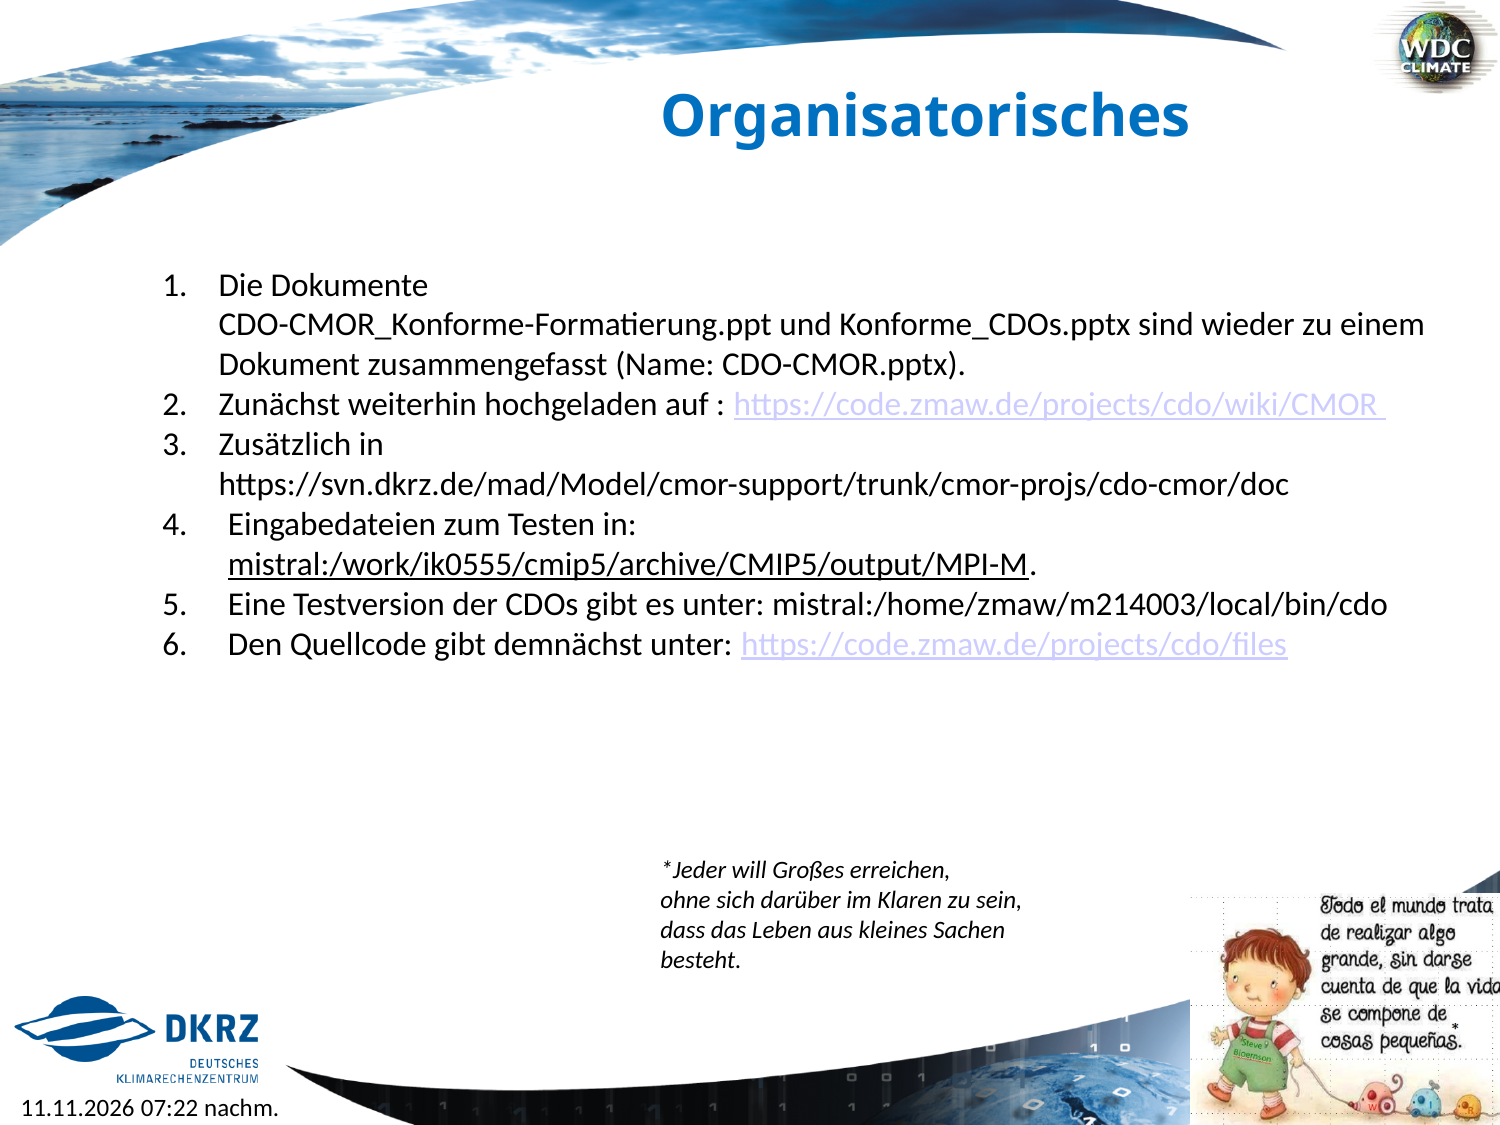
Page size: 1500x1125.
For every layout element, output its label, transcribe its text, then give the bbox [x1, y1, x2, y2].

text_box Organisatorisches [404, 70, 1447, 156]
picture [0, 0, 1288, 246]
picture [285, 867, 1500, 1125]
text_box *Jeder will Großes erreichen, ohne sich darüber im Klaren zu sein, dass das Leben aus kleines Sachen besteht. [645, 845, 1039, 981]
text_box Die Dokumente CDO-CMOR_Konforme-Formatierung.ppt und Konforme_CDOs.pptx sind wieder zu einem Dokument zusammengefasst (Name: CDO-CMOR.pptx). Zunächst weiterhin hochgeladen auf : https://code.zmaw.de/projects/cdo/wiki/CMOR Zusätzlich in https://svn.dkrz.de/mad/Model/cmor-support/trunk/cmor-projs/cdo-cmor/doc Eingabedateien zum Testen in: mistral:/work/ik0555/cmip5/archive/CMIP5/output/MPI-M. Eine Testversion der CDOs gibt es unter: mistral:/home/zmaw/m214003/local/bin/cdo Den Quellcode gibt demnächst unter: https://code.zmaw.de/projects/cdo/files [147, 255, 1453, 715]
picture [14, 996, 258, 1083]
picture [1371, 0, 1500, 94]
